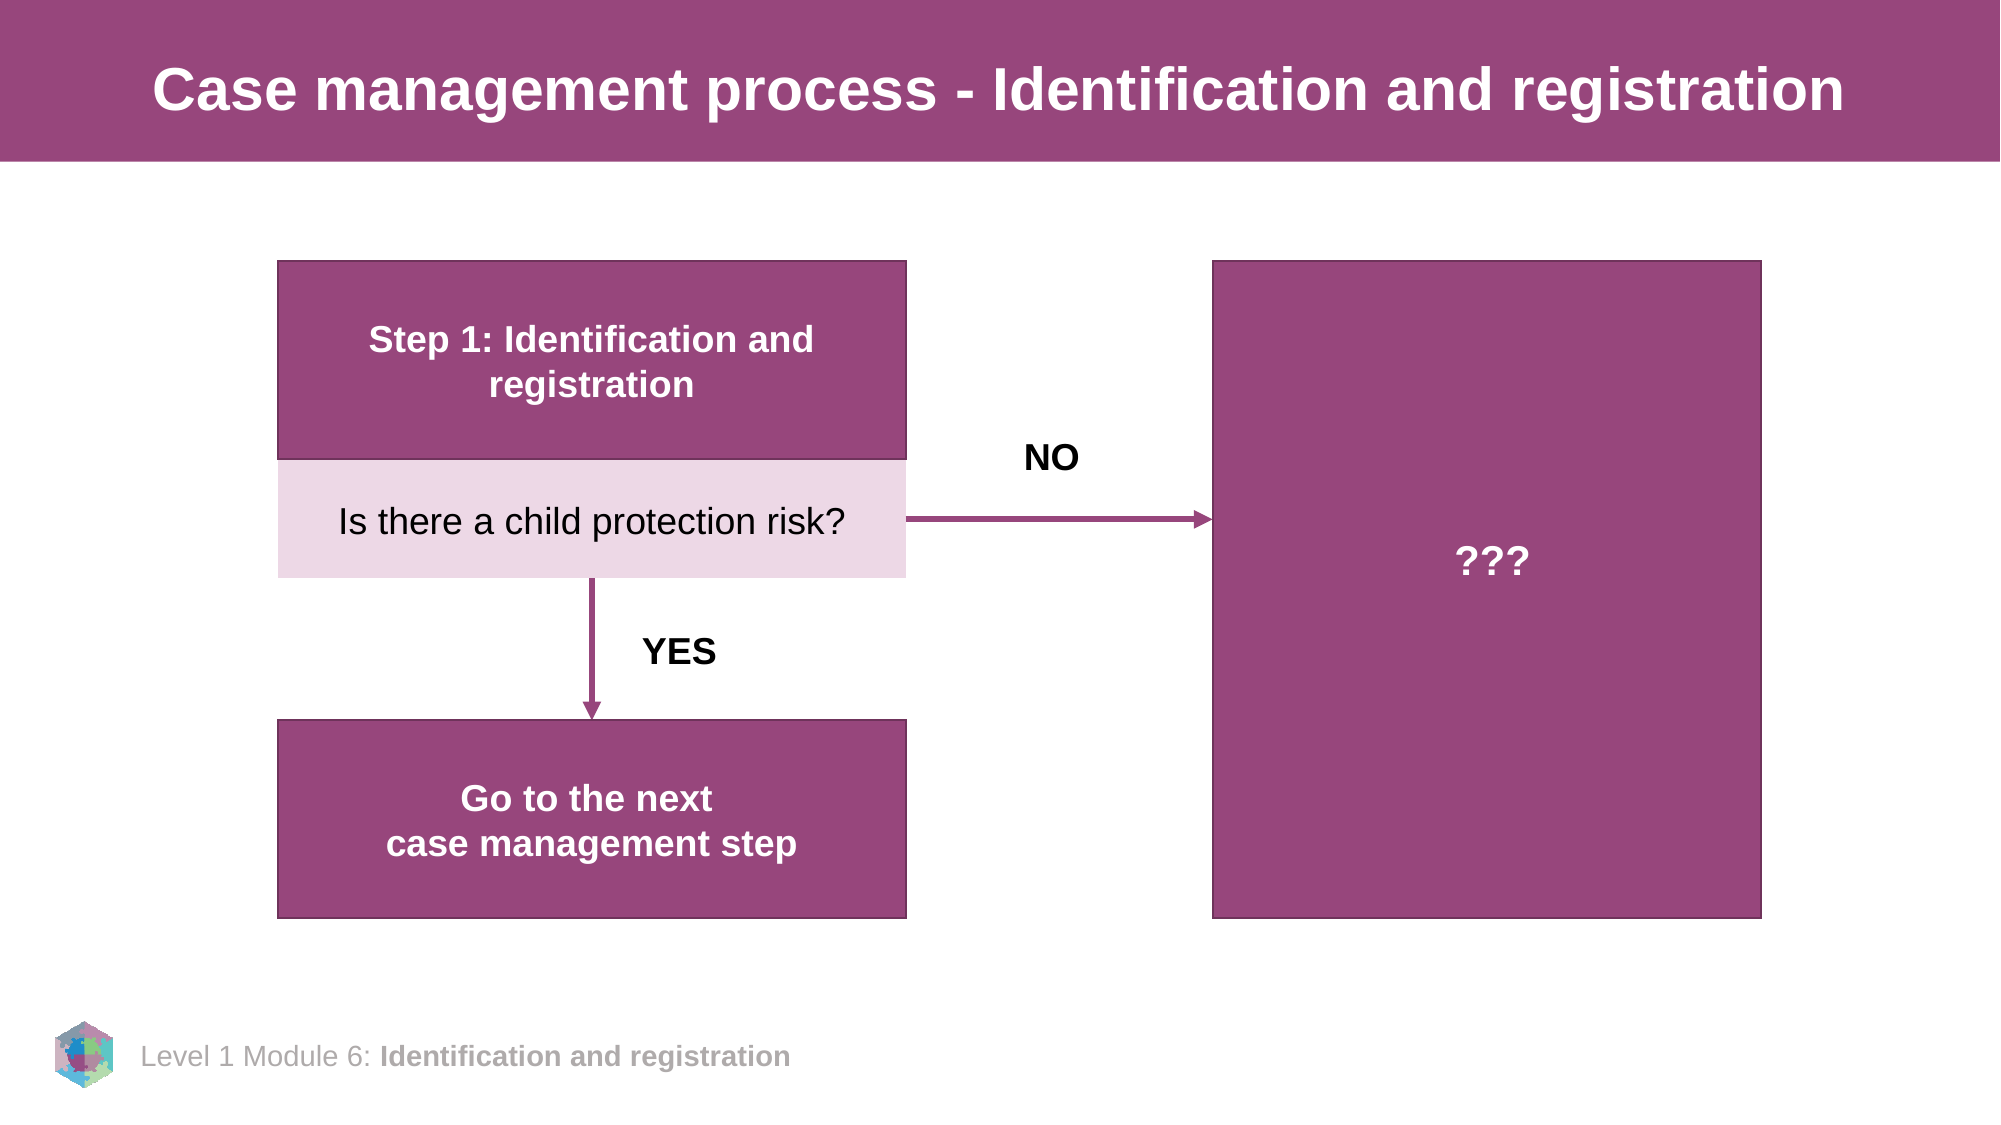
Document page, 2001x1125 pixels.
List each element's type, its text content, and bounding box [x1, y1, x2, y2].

text_box Go to the next case management step [277, 719, 907, 919]
text_box Is there a child protection risk? [277, 459, 907, 579]
text_box Step 1: Identification and registration [277, 260, 907, 459]
text_box ??? [1212, 260, 1762, 919]
text_box YES [627, 619, 756, 680]
title Case management process - Identification and registration [137, 19, 1863, 163]
text_box NO [1009, 425, 1110, 486]
picture [55, 1021, 113, 1088]
